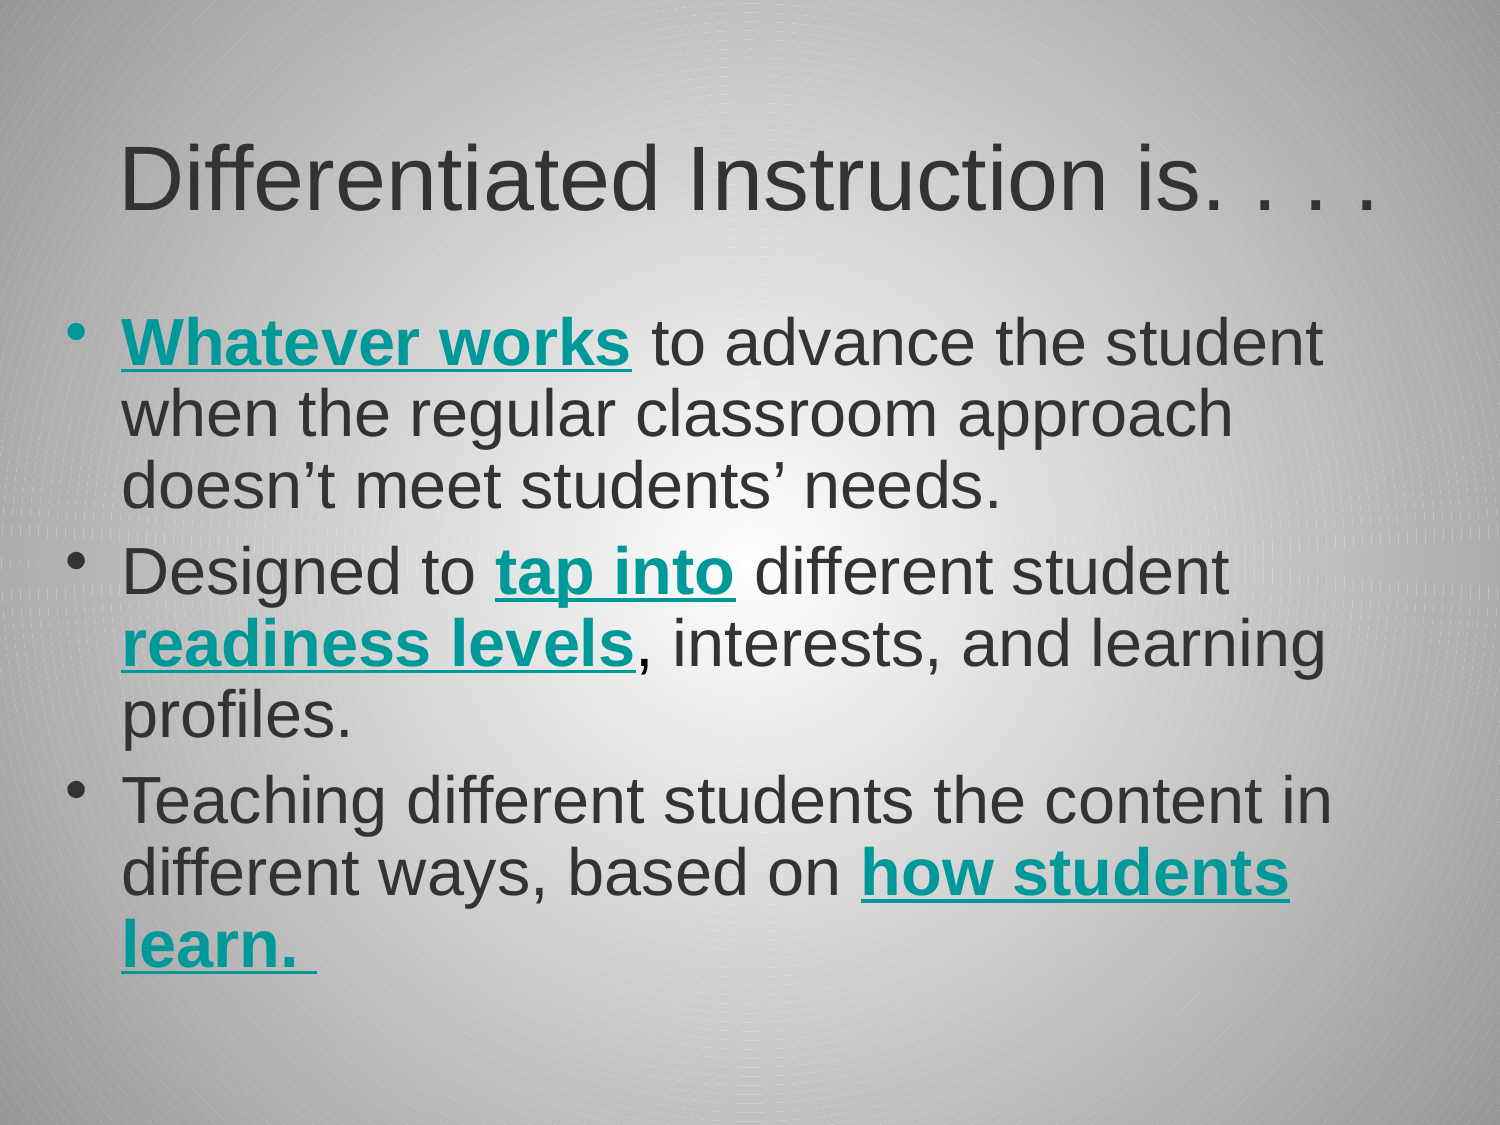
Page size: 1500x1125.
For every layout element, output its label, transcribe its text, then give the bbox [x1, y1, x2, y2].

list Whatever works to advance the student when the regular classroom approach doesn’t meet students’ needs. Designed to tap into different student readiness levels, interests, and learning profiles. Teaching different students the content in different ways, based on how students learn. [49, 299, 1401, 1051]
title Differentiated Instruction is. . . . [74, 60, 1426, 288]
